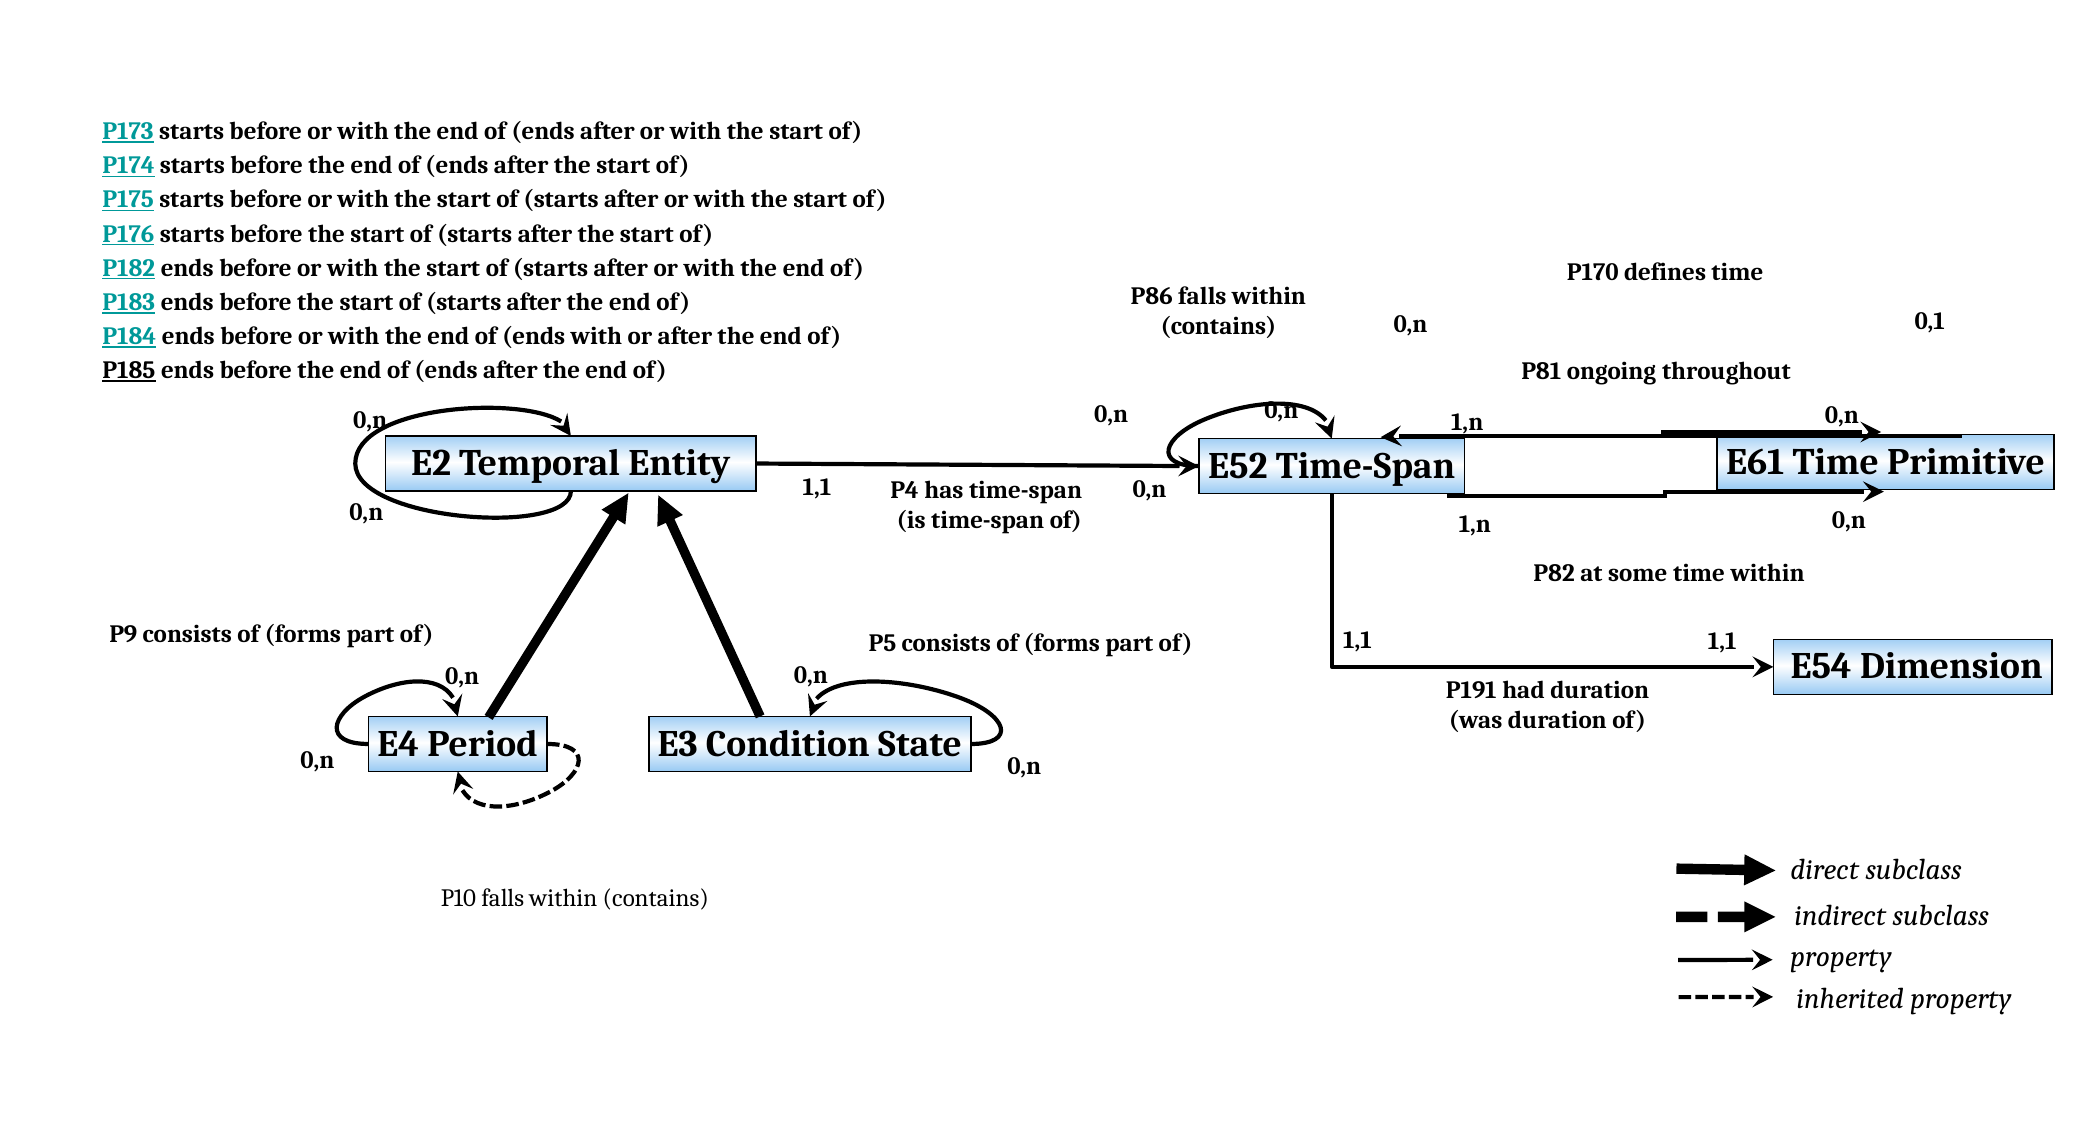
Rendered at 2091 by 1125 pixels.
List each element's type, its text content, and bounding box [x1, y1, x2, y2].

text_box [1758, 910, 1776, 924]
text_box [361, 716, 458, 745]
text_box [1331, 495, 1669, 668]
text_box P9 consists of (forms part of) [94, 610, 450, 656]
text_box E61 Time Primitive [1717, 434, 2054, 490]
text_box [488, 493, 629, 718]
text_box P86 falls within (contains) [1115, 272, 1322, 348]
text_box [762, 463, 1187, 468]
text_box 0,n [1810, 391, 1901, 434]
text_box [1672, 495, 1763, 668]
text_box P10 falls within (contains) [348, 873, 802, 919]
text_box 0,n [1378, 300, 1460, 346]
text_box 0,n [779, 651, 865, 696]
text_box inherited property [1781, 971, 2027, 1022]
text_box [1660, 215, 1665, 495]
text_box 1,1 [1763, 617, 1775, 663]
text_box E52 Time-Span [1199, 438, 1465, 494]
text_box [1663, 275, 1668, 495]
text_box 0,n [1817, 495, 1894, 541]
text_box P81 ongoing throughout [1506, 346, 1660, 392]
text_box 0,n [1249, 386, 1331, 432]
text_box E54 Dimension [1773, 639, 2052, 695]
text_box 0,n [338, 395, 420, 441]
text_box 1,n [1436, 398, 1518, 434]
text_box 1,n [1465, 438, 1518, 443]
text_box [1340, 437, 1422, 483]
text_box 0,n [430, 651, 512, 697]
text_box 1,1 [787, 468, 870, 508]
text_box P81 ongoing throughout [1672, 346, 1812, 392]
text_box P170 defines time [1552, 248, 1660, 294]
text_box 0,n [1079, 390, 1161, 435]
text_box 0,n [1117, 468, 1200, 511]
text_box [809, 716, 979, 745]
text_box P170 defines time [1672, 248, 1779, 294]
text_box 0,n [285, 735, 367, 781]
text_box 0,n [992, 741, 1074, 787]
text_box 0,n [334, 488, 416, 533]
text_box property [1775, 930, 1907, 981]
text_box [1676, 864, 1775, 877]
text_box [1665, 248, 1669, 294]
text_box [457, 744, 554, 773]
text_box E2 Temporal Entity [385, 435, 757, 492]
text_box P173 starts before or with the end of (ends after or with the start of) P174 starts before the end of (ends after the start of) P175 starts before or with the start of (starts after or with the start of) P176 starts before the start of (starts after the start of) P182 ends before or with the start of (starts after or with the end of) P183 ends before the start of (starts after the end of) P184 ends before or with the end of (ends with or after the end of) P185 ends before the end of (ends after the end of) [87, 103, 903, 391]
text_box direct subclass [1775, 843, 1977, 894]
text_box E4 Period [368, 745, 457, 772]
text_box 0,1 [1899, 297, 1982, 342]
text_box P82 at some time within [1763, 548, 1820, 594]
text_box P4 has time-span (is time-span of) [875, 468, 1103, 541]
text_box E4 Period [458, 716, 547, 744]
text_box P191 had duration (was duration of) [1430, 669, 1665, 742]
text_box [1187, 438, 1332, 468]
text_box indirect subclass [1779, 888, 2005, 939]
text_box P5 consists of (forms part of) [853, 619, 1209, 664]
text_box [1663, 668, 1668, 713]
text_box [657, 495, 761, 717]
text_box E3 Condition State [648, 716, 972, 772]
